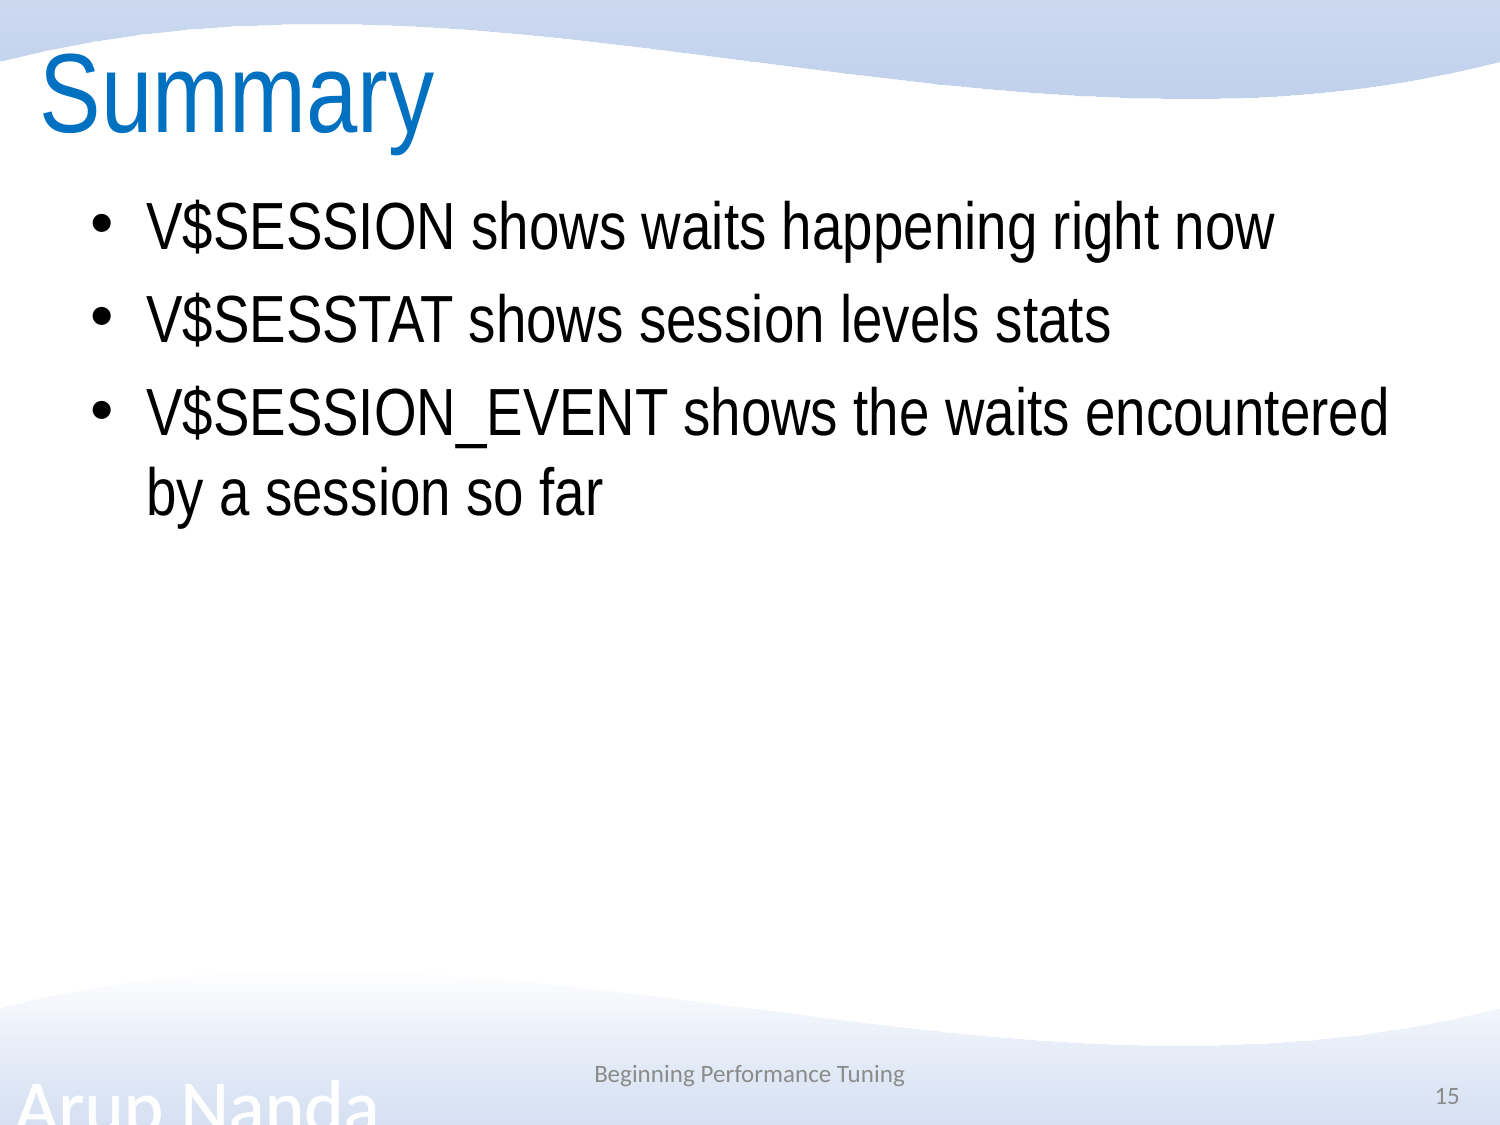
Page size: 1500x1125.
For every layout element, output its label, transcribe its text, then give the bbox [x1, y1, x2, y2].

slide_number 15 [1125, 1065, 1475, 1125]
footer Beginning Performance Tuning [512, 1042, 988, 1103]
title Summary [24, 24, 1475, 150]
list V$SESSION shows waits happening right now V$SESSTAT shows session levels stats V$SESSION_EVENT shows the waits encountered by a session so far [75, 174, 1425, 1005]
